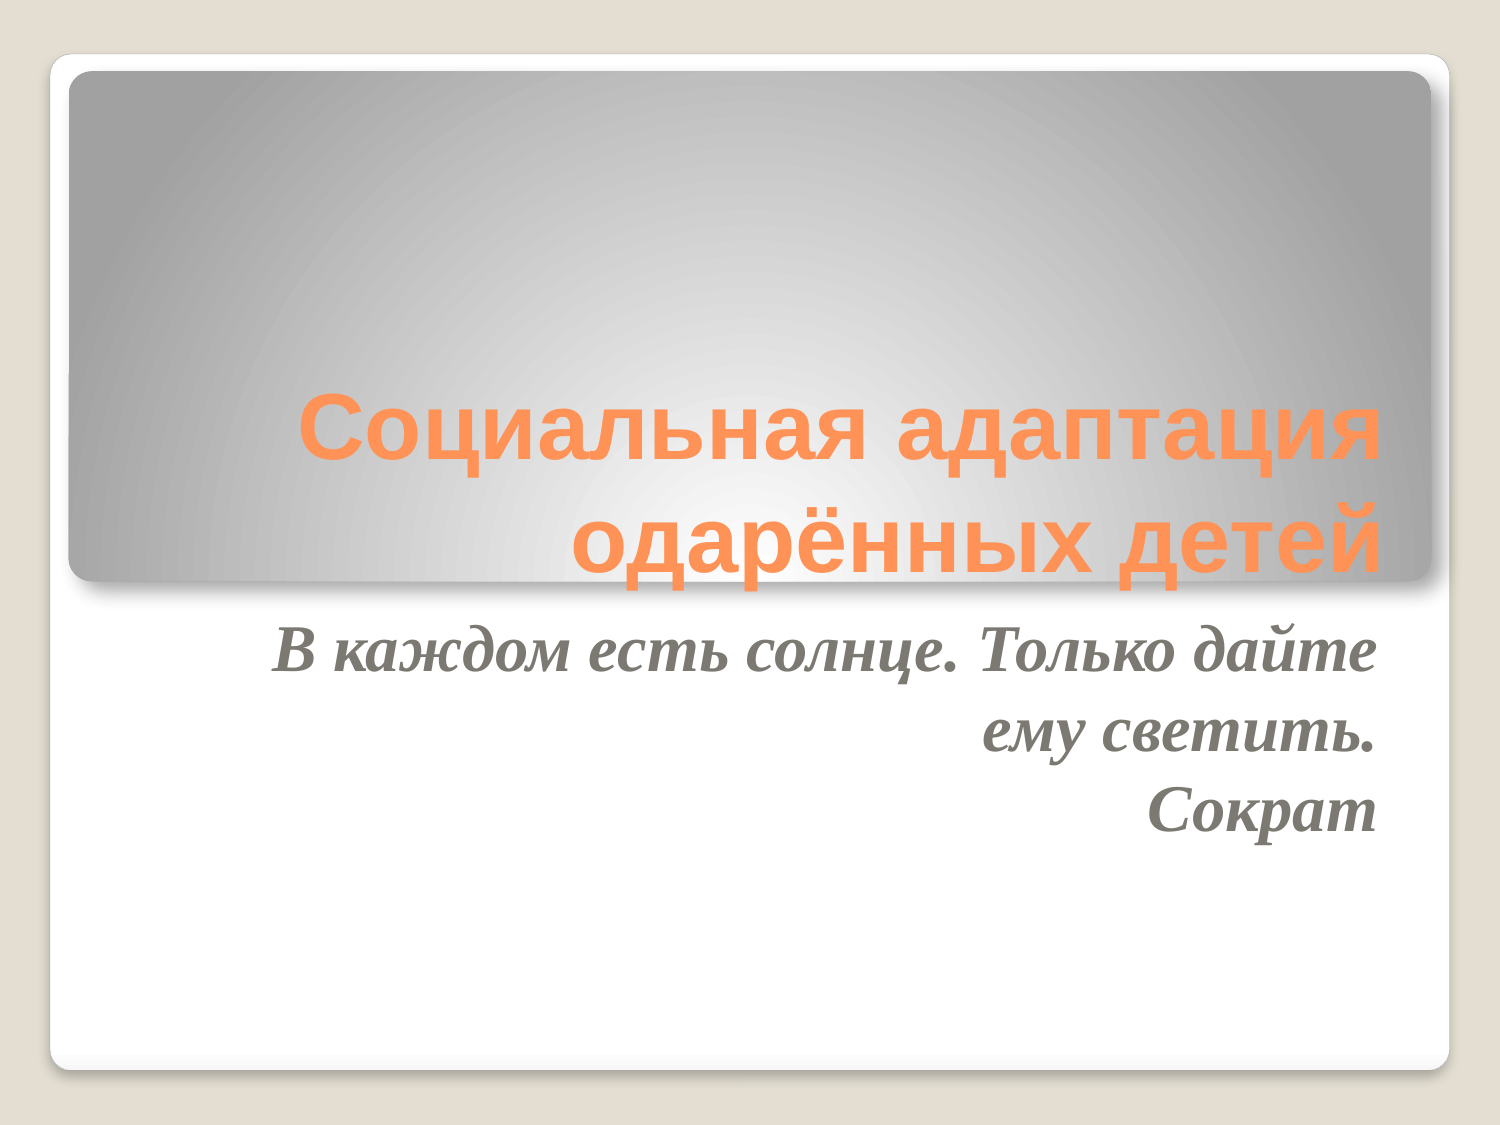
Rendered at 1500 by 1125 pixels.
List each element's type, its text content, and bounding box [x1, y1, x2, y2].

subtitle В каждом есть солнце. Только дайте ему светить. Сократ [118, 604, 1394, 755]
title Социальная адаптация одарённых детей [118, 298, 1394, 599]
